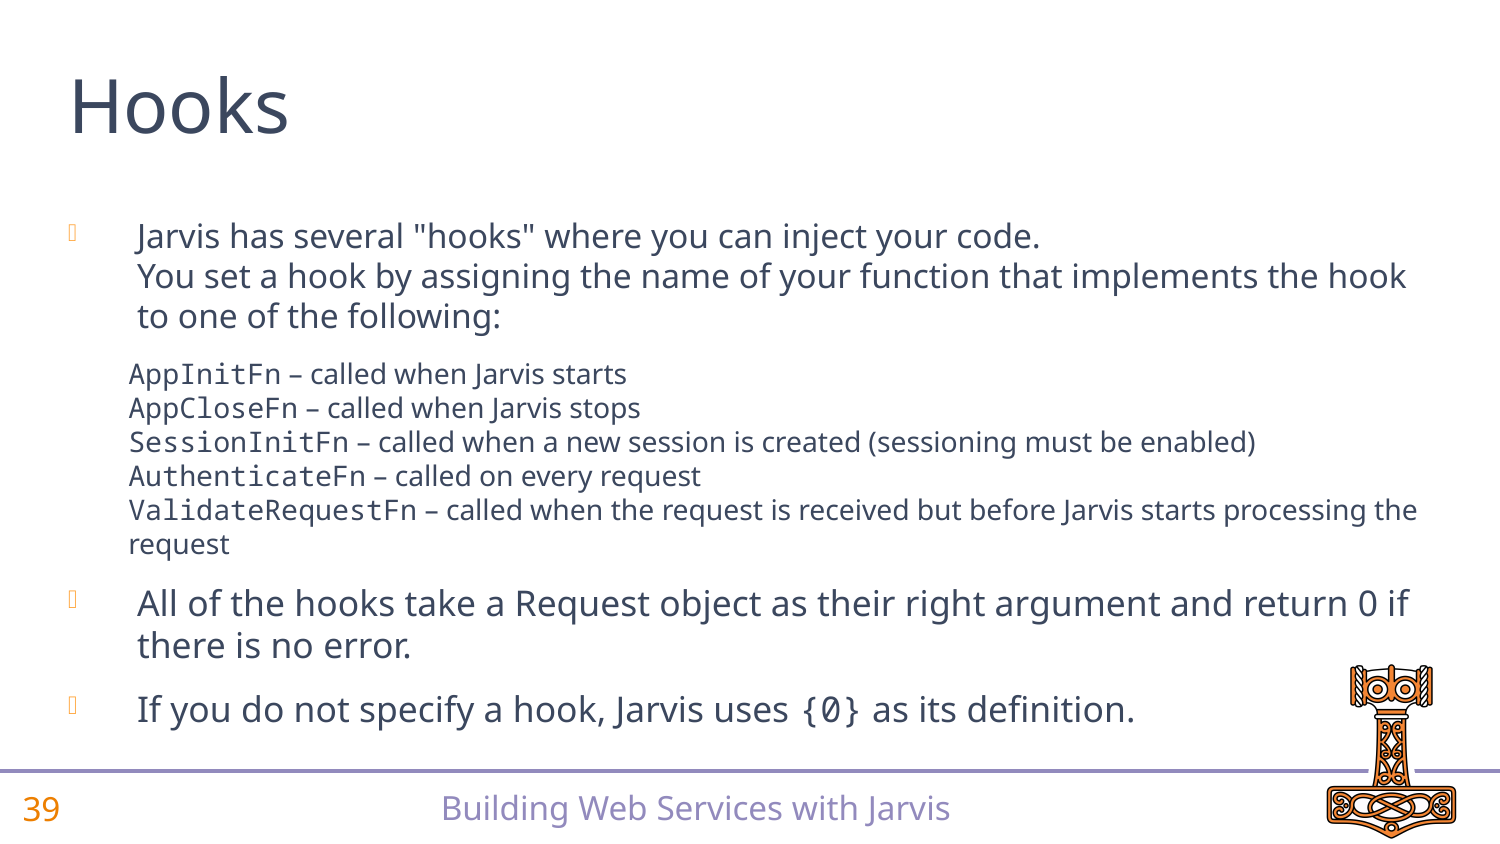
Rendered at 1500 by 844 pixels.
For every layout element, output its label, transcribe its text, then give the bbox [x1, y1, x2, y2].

picture [1320, 655, 1461, 844]
list Jarvis has several "hooks" where you can inject your code. You set a hook by assigning the name of your function that implements the hook to one of the following: AppInitFn – called when Jarvis starts AppCloseFn – called when Jarvis stops SessionInitFn – called when a new session is created (sessioning must be enabled) AuthenticateFn – called on every request ValidateRequestFn – called when the request is received but before Jarvis starts processing the request All of the hooks take a Request object as their right argument and return 0 if there is no error. If you do not specify a hook, Jarvis uses {0} as its definition. [53, 207, 1447, 740]
title Hooks [53, 43, 1203, 157]
